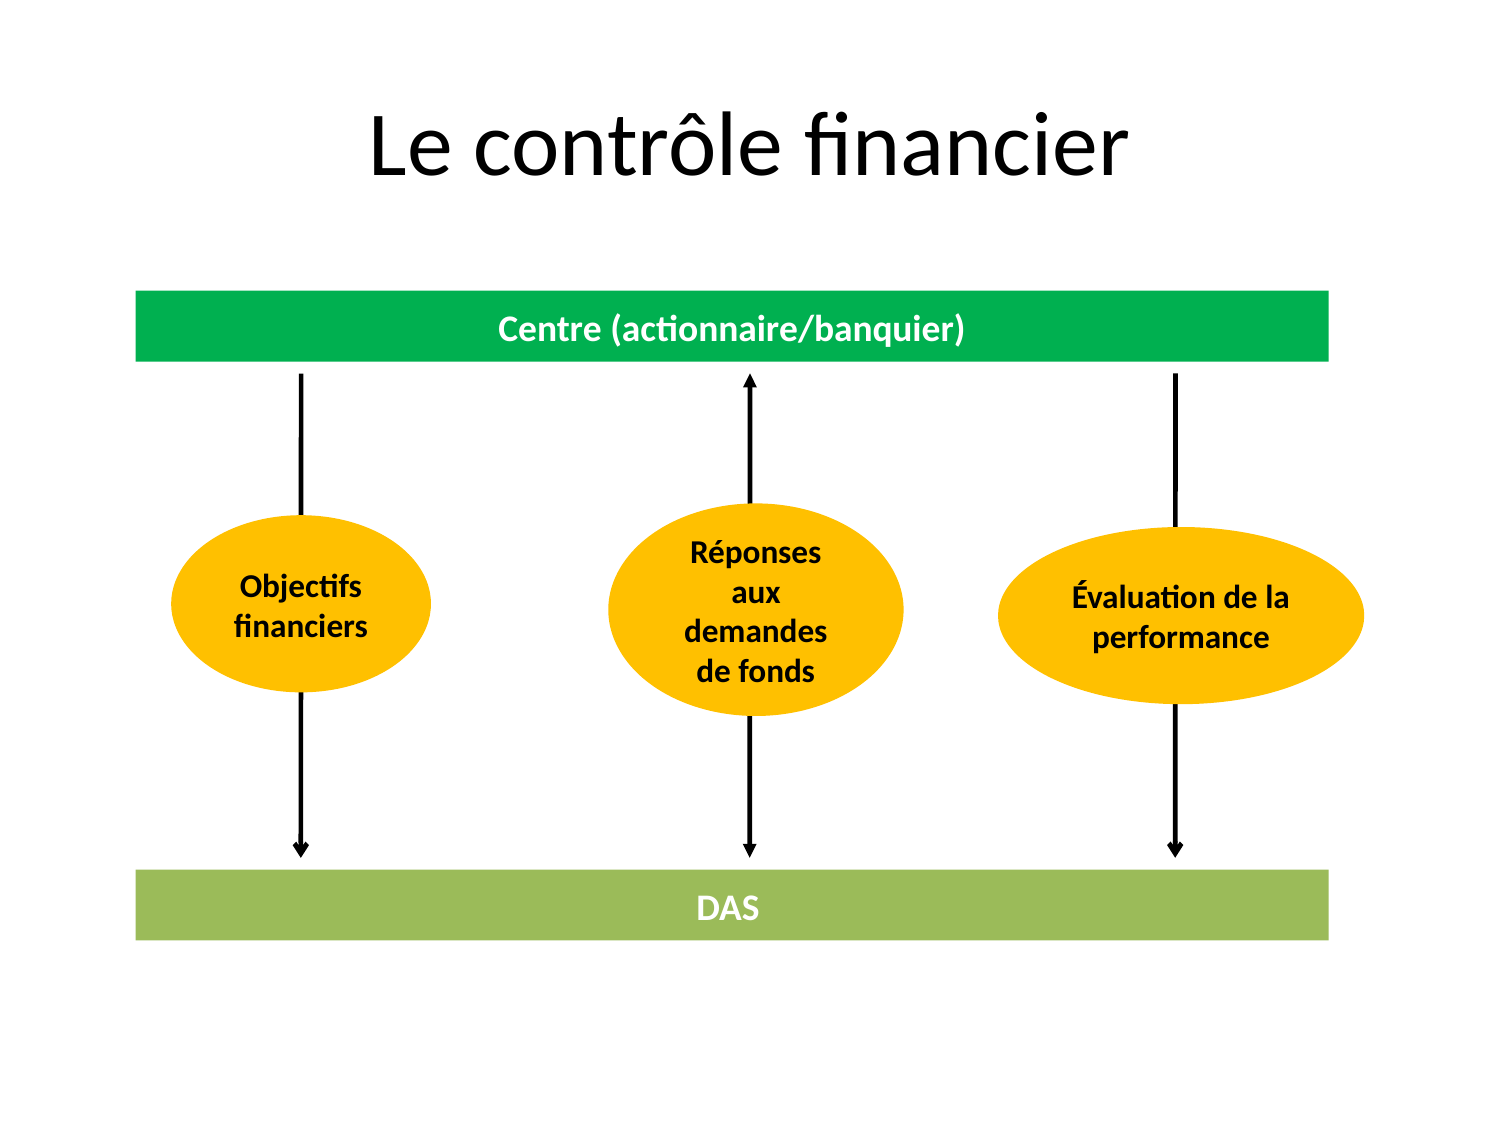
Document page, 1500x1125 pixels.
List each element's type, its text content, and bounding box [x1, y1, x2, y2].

text_box DAS [134, 867, 1331, 942]
text_box Centre (actionnaire/banquier) [134, 289, 1331, 364]
text_box Évaluation de la performance [996, 625, 1366, 707]
text_box Objectifs financiers [169, 513, 434, 613]
text_box Objectifs financiers [172, 625, 430, 695]
text_box Évaluation de la performance [996, 524, 1367, 613]
text_box Réponses aux demandes de fonds [607, 625, 905, 719]
text_box Réponses aux demandes de fonds [606, 501, 906, 613]
title Le contrôle financier [75, 45, 1425, 233]
